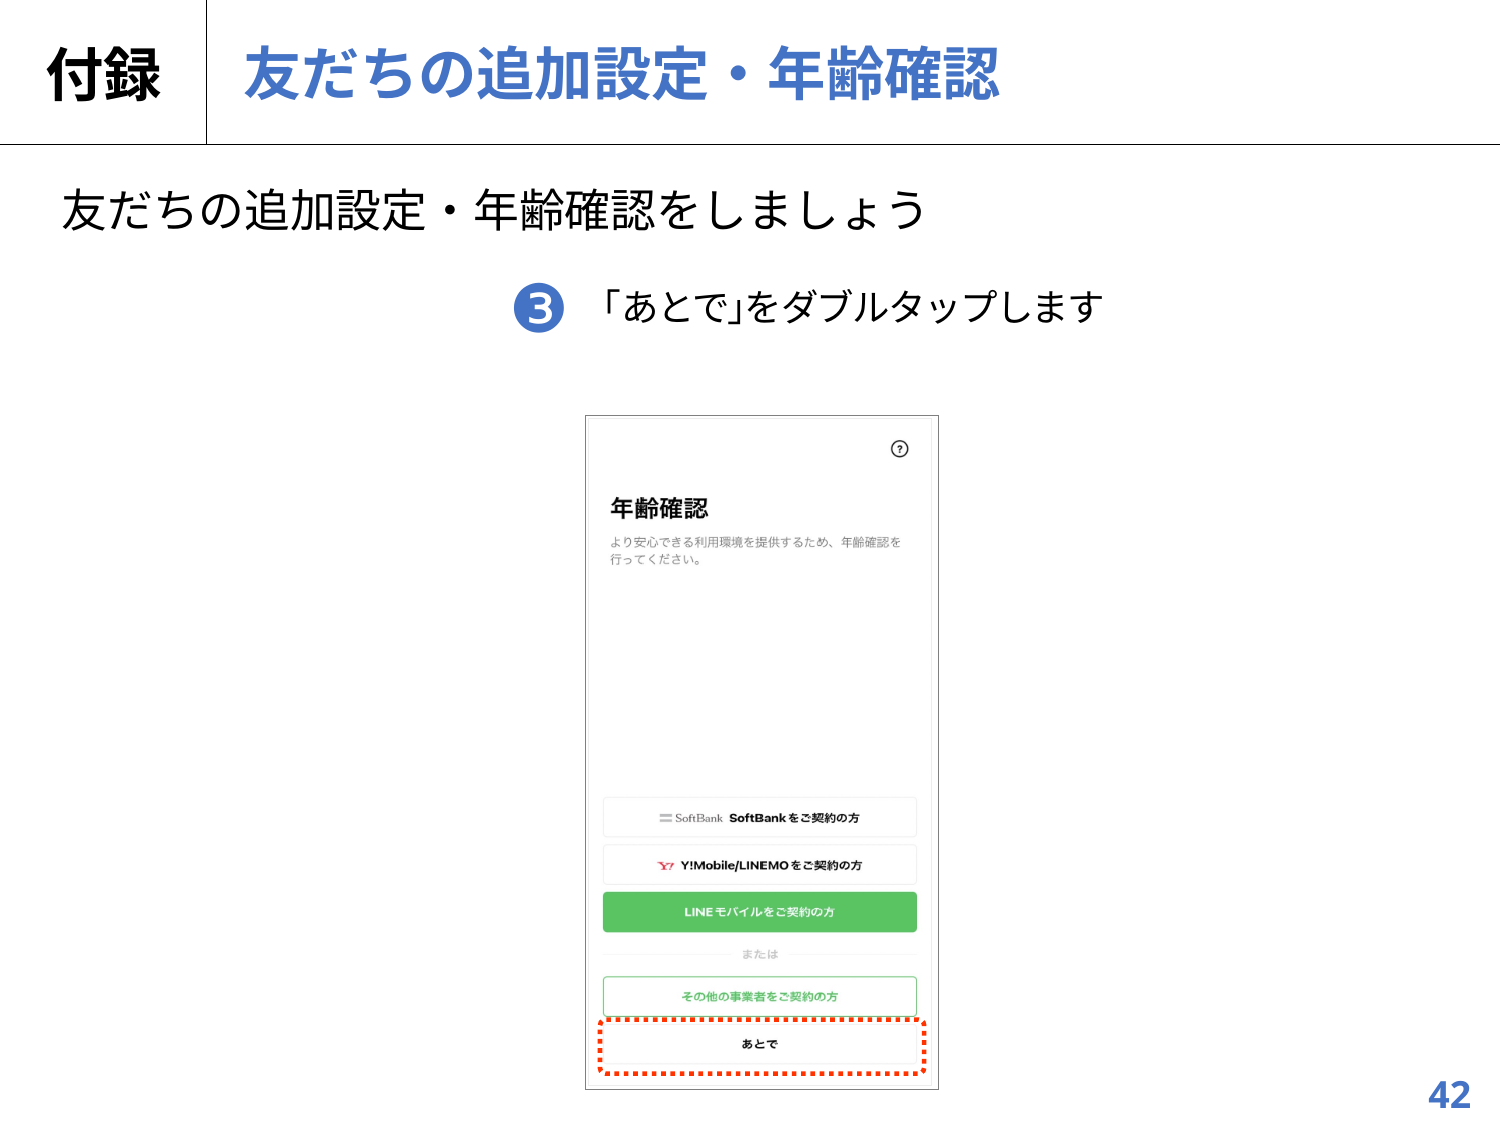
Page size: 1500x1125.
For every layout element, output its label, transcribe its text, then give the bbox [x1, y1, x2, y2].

text_box 付録 [0, 0, 207, 147]
text_box ｢あとで｣をダブルタップします [587, 274, 1201, 337]
text_box 42 [1399, 1063, 1500, 1123]
text_box 友だちの追加設定・年齢確認をしましょう [46, 180, 1422, 274]
title 友だちの追加設定・年齢確認 [228, 36, 1472, 116]
picture [585, 415, 939, 1090]
text_box ❸ [495, 274, 584, 354]
